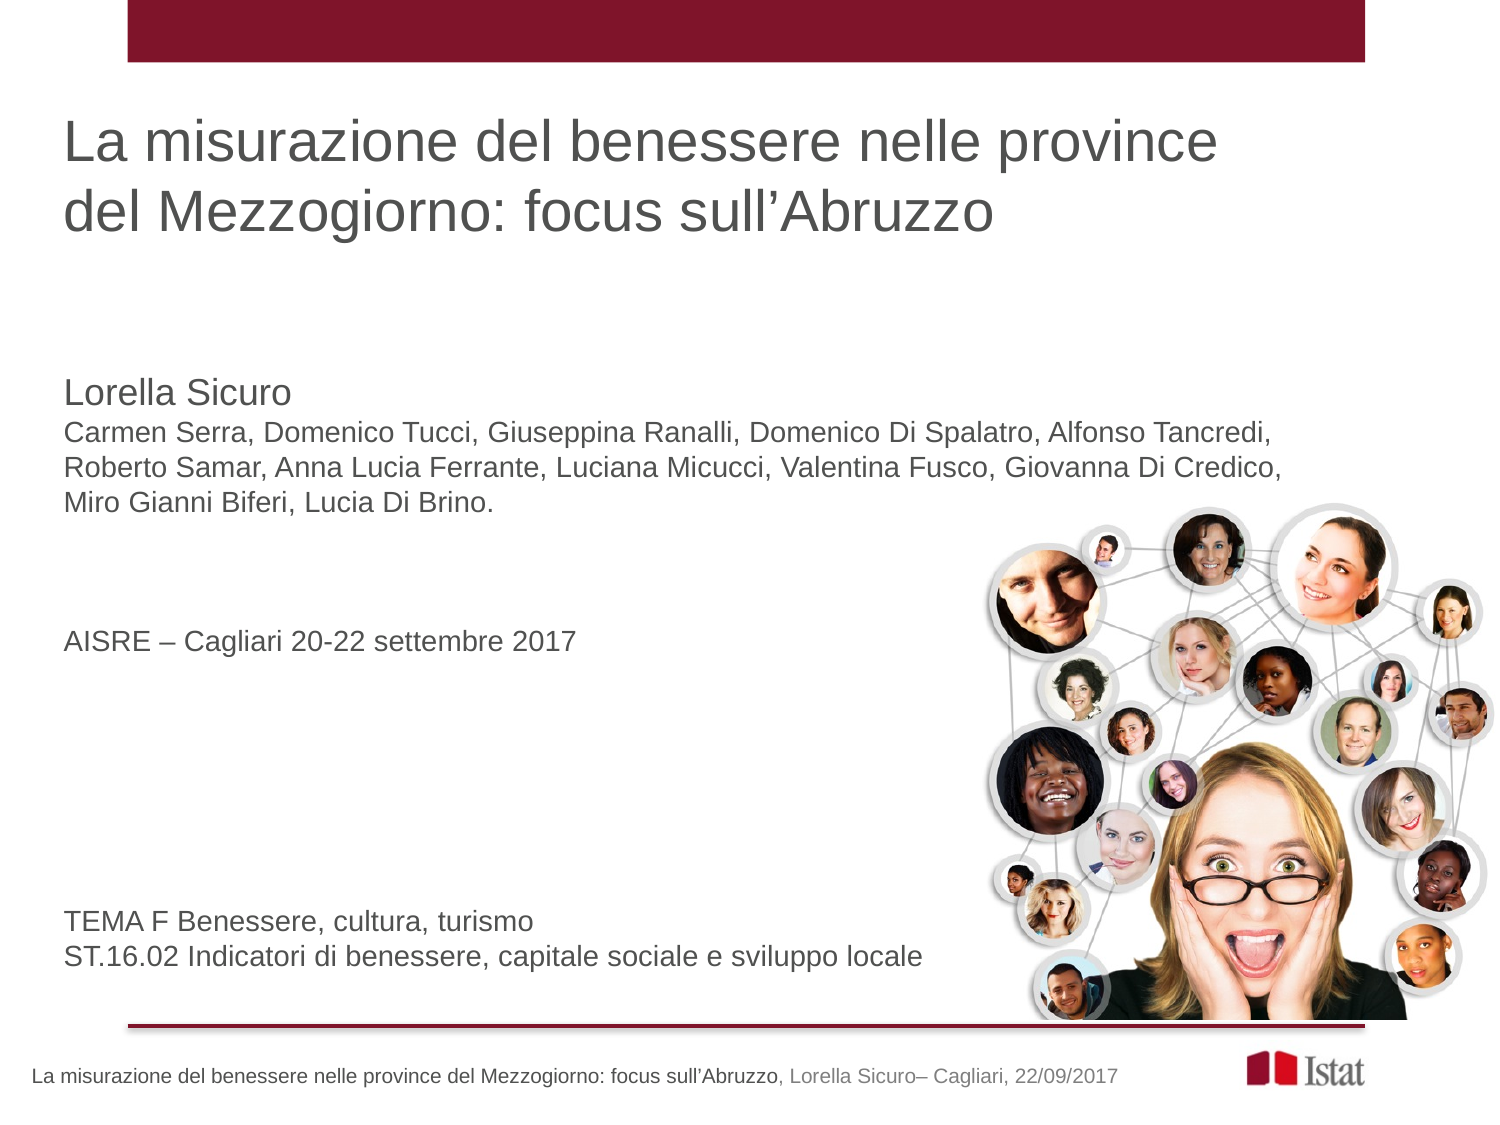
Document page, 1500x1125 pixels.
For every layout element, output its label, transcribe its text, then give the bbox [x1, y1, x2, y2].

picture [979, 495, 1500, 1020]
text_box La misurazione del benessere nelle province del Mezzogiorno: focus sull’Abruzzo Lorella Sicuro Carmen Serra, Domenico Tucci, Giuseppina Ranalli, Domenico Di Spalatro, Alfonso Tancredi, Roberto Samar, Anna Lucia Ferrante, Luciana Micucci, Valentina Fusco, Giovanna Di Credico, Miro Gianni Biferi, Lucia Di Brino. AISRE – Cagliari 20-22 settembre 2017 TEMA F Benessere, cultura, turismo ST.16.02 Indicatori di benessere, capitale sociale e sviluppo locale [48, 95, 1308, 1050]
text_box La misurazione del benessere nelle province del Mezzogiorno: focus sull’Abruzzo, Lorella Sicuro– Cagliari, 22/09/2017 [16, 1055, 1234, 1096]
picture [1239, 1040, 1373, 1097]
